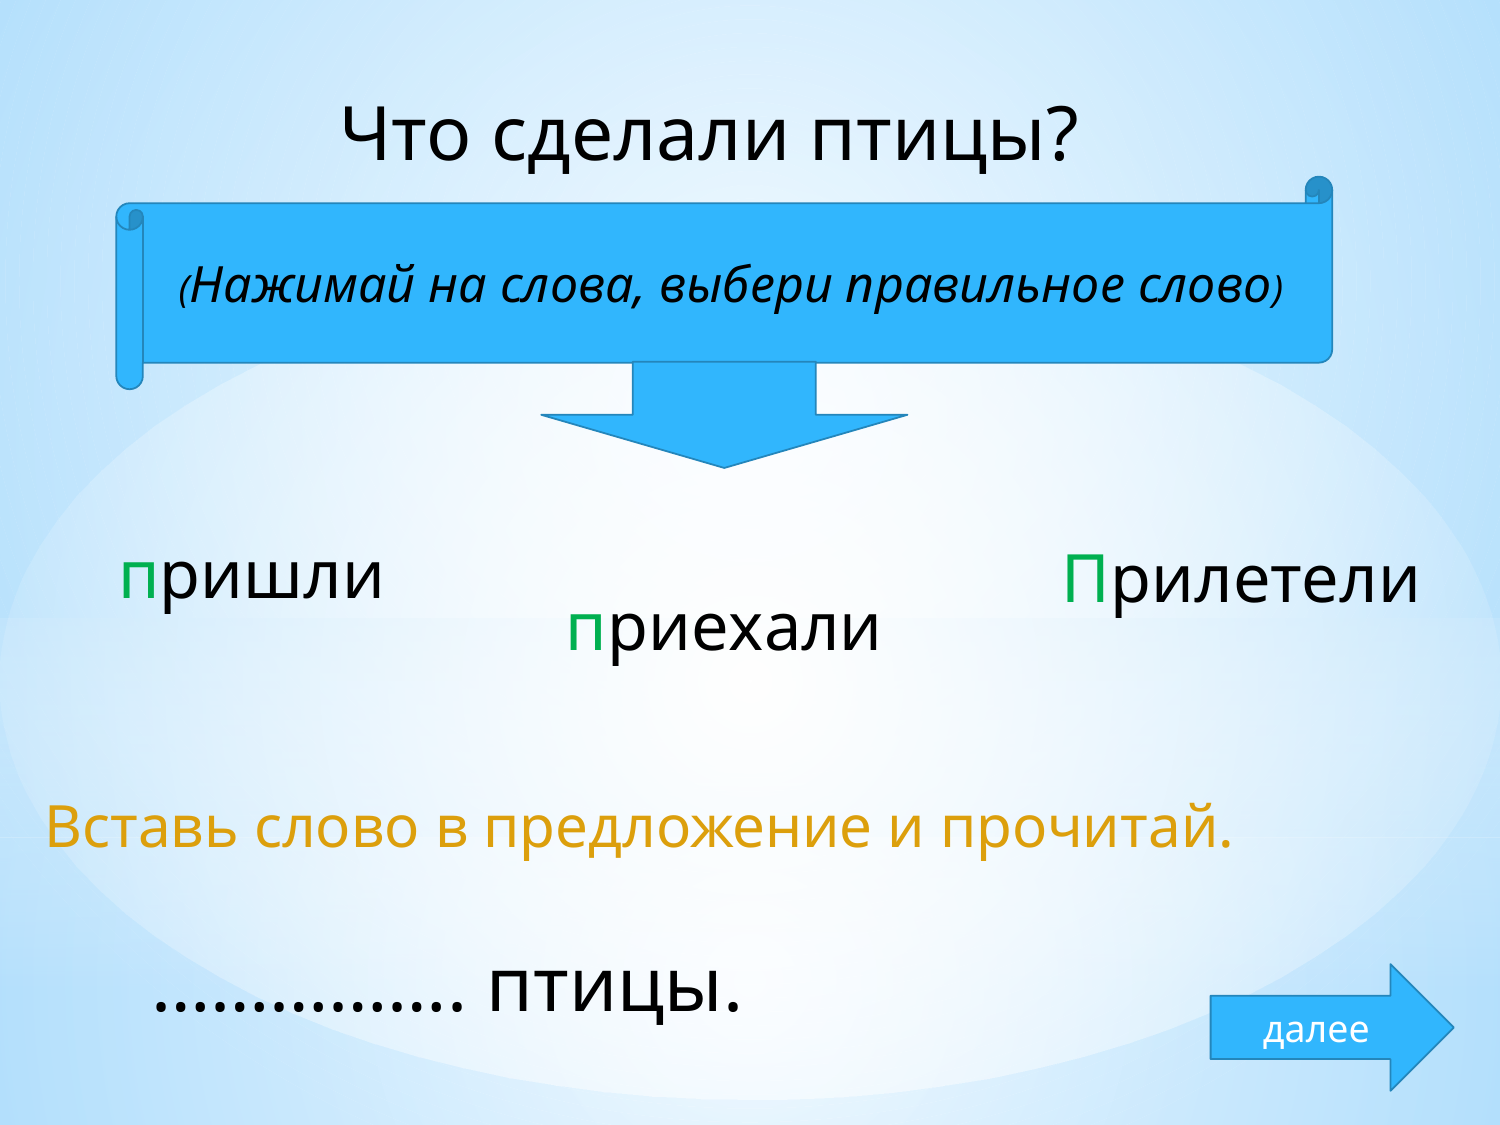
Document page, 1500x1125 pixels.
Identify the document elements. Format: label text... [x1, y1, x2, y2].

text_box приехали [550, 576, 898, 671]
text_box далее [1209, 963, 1455, 1092]
text_box (Нажимай на слова, выбери правильное слово) [115, 175, 1334, 391]
text_box ……………. птицы. [136, 928, 759, 1034]
text_box Вставь слово в предложение и прочитай. [30, 782, 1250, 912]
text_box пришли [103, 524, 401, 620]
text_box [540, 360, 909, 469]
text_box Что сделали птицы? [325, 78, 1188, 183]
text_box Прилетели [1047, 528, 1436, 623]
